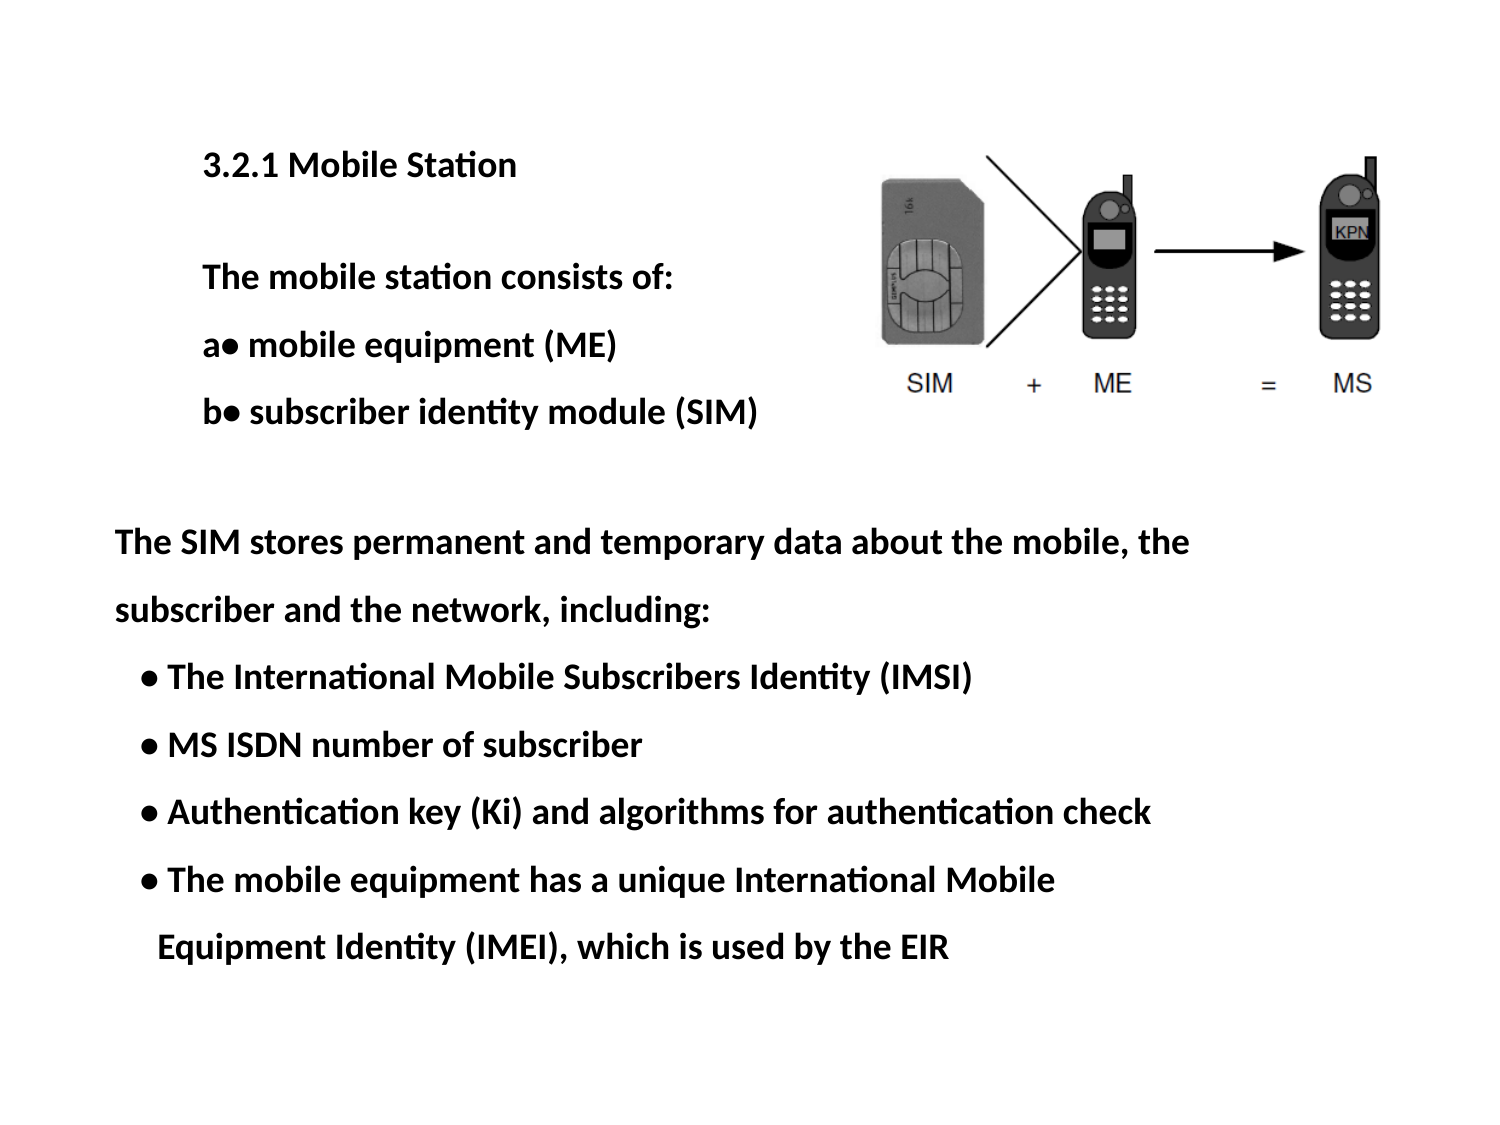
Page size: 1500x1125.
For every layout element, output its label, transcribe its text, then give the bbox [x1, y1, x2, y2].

picture [874, 121, 1424, 421]
text_box The SIM stores permanent and temporary data about the mobile, the subscriber and the network, including: • The International Mobile Subscribers Identity (IMSI) • MS ISDN number of subscriber • Authentication key (Ki) and algorithms for authentication check • The mobile equipment has a unique International Mobile Equipment Identity (IMEI), which is used by the EIR [99, 487, 1350, 975]
text_box 3.2.1 Mobile Station The mobile station consists of: a• mobile equipment (ME) b• subscriber identity module (SIM) [187, 87, 938, 487]
